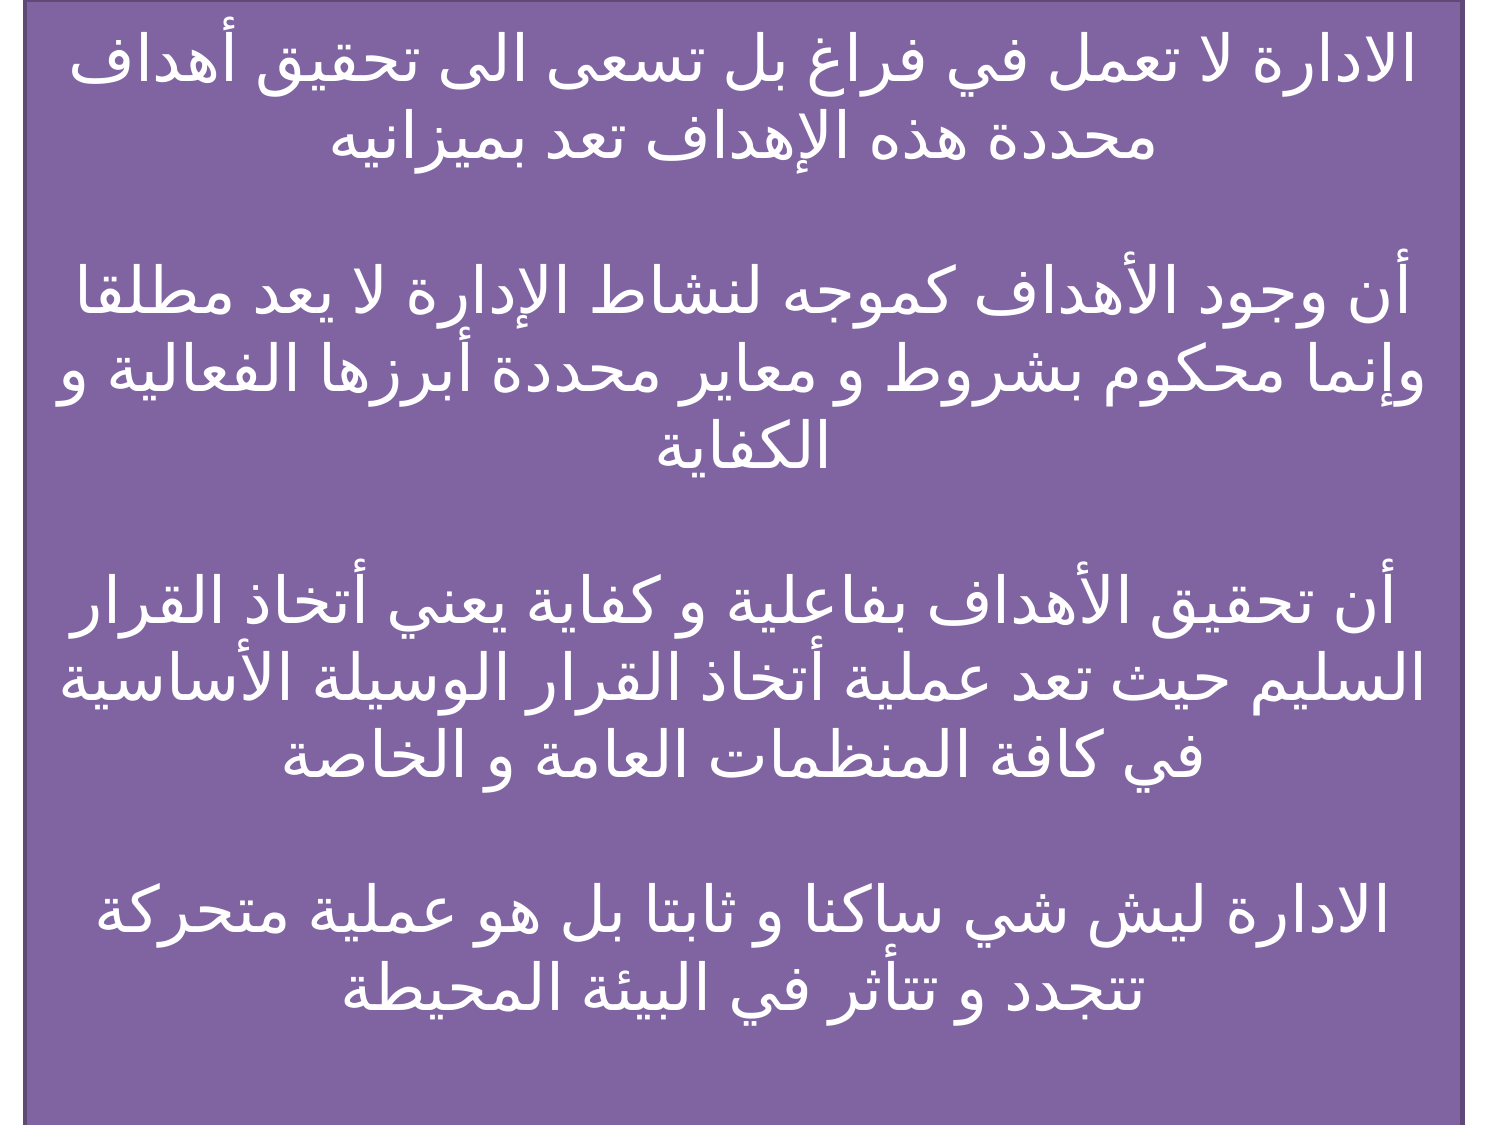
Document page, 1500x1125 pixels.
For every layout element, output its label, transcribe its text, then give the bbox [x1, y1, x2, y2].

title الادارة لا تعمل في فراغ بل تسعى الى تحقيق أهداف محددة هذه الإهداف تعد بميزانيه أن وجود الأهداف كموجه لنشاط الإدارة لا يعد مطلقا وإنما محكوم بشروط و معاير محددة أبرزها الفعالية و الكفاية أن تحقيق الأهداف بفاعلية و كفاية يعني أتخاذ القرار السليم حيث تعد عملية أتخاذ القرار الوسيلة الأساسية في كافة المنظمات العامة و الخاصة الادارة ليش شي ساكنا و ثابتا بل هو عملية متحركة تتجدد و تتأثر في البيئة المحيطة [23, 0, 1465, 1125]
